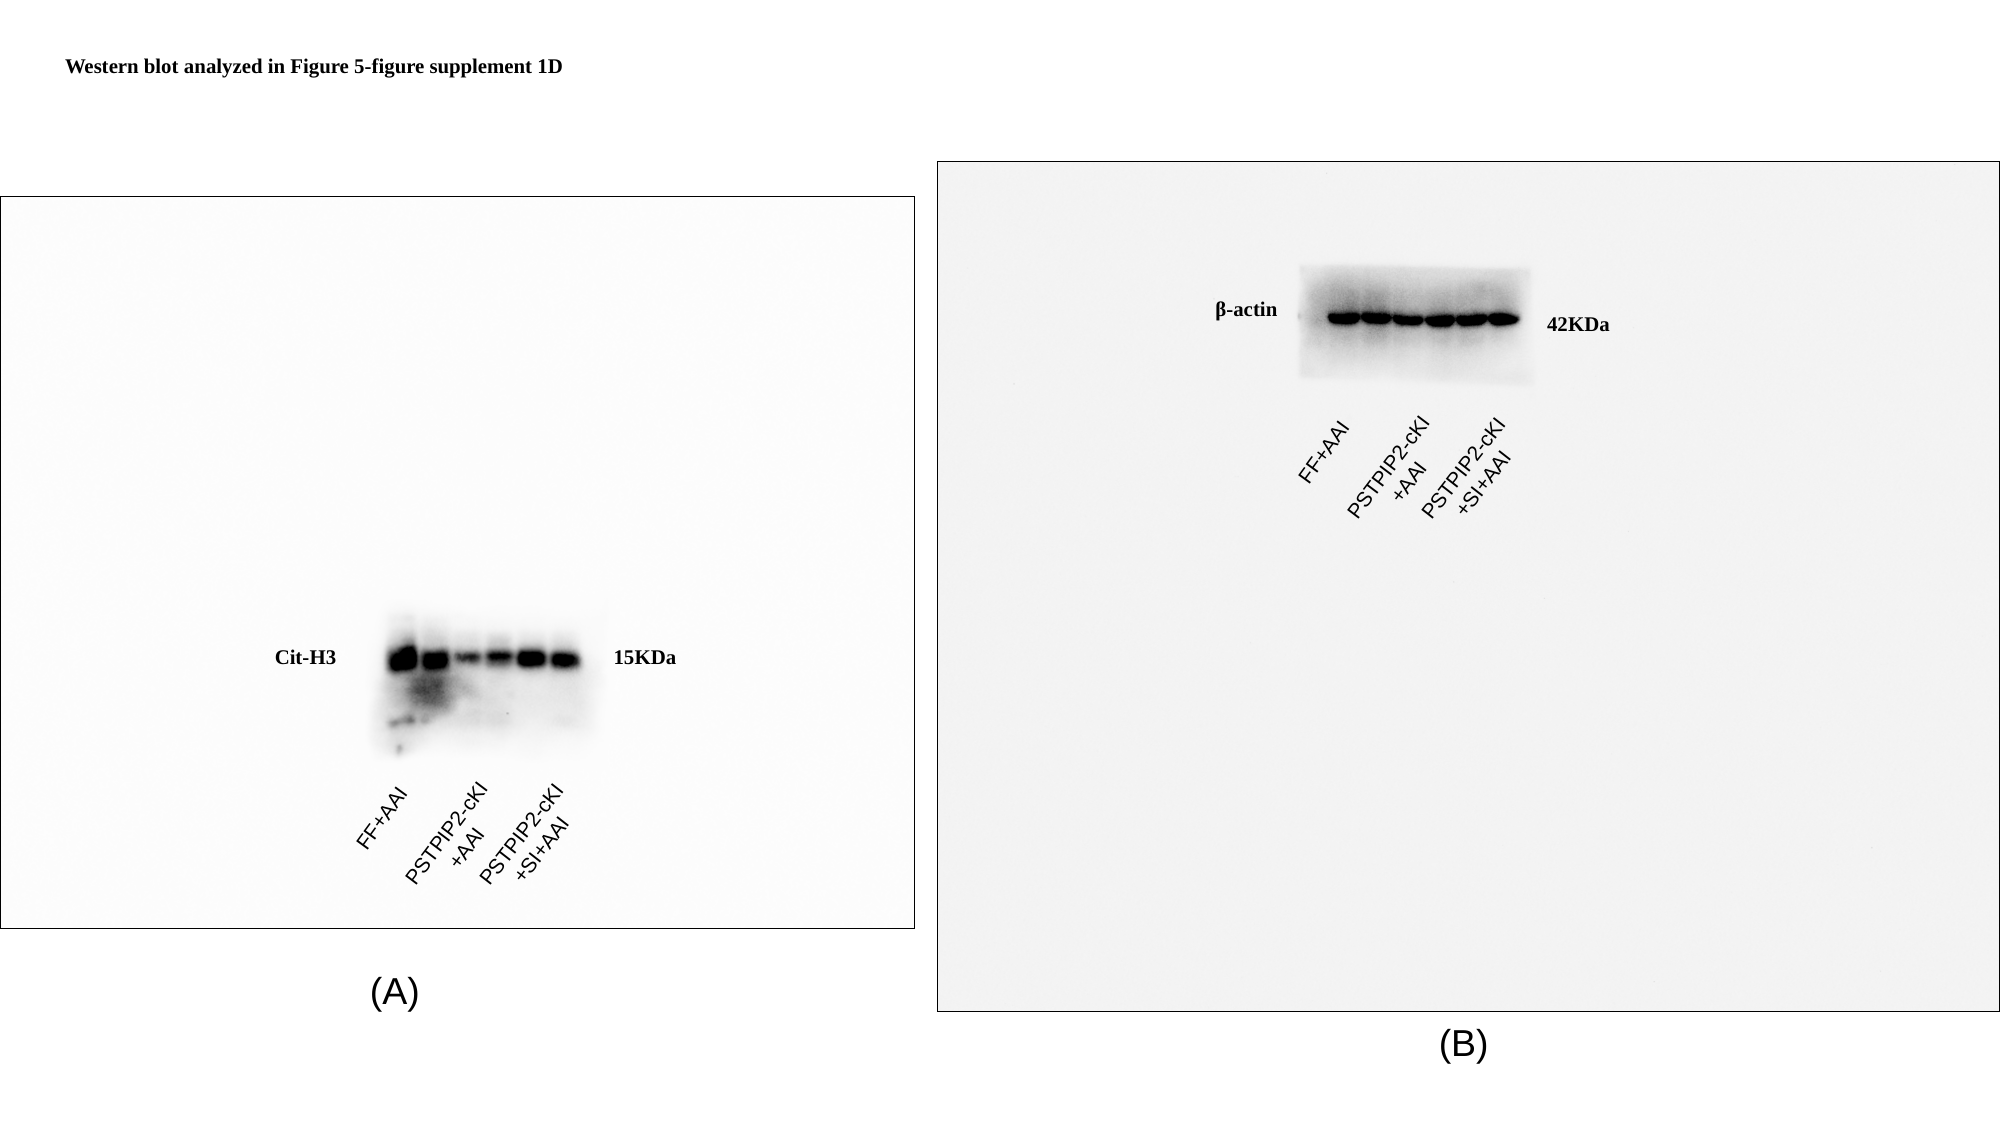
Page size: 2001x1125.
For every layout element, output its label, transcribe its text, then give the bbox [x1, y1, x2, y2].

picture [0, 196, 915, 929]
picture [937, 161, 2000, 1012]
text_box (A) [355, 959, 453, 1020]
text_box Western blot analyzed in Figure 5-figure supplement 1D [50, 45, 747, 86]
text_box (B) [1423, 1012, 1522, 1072]
